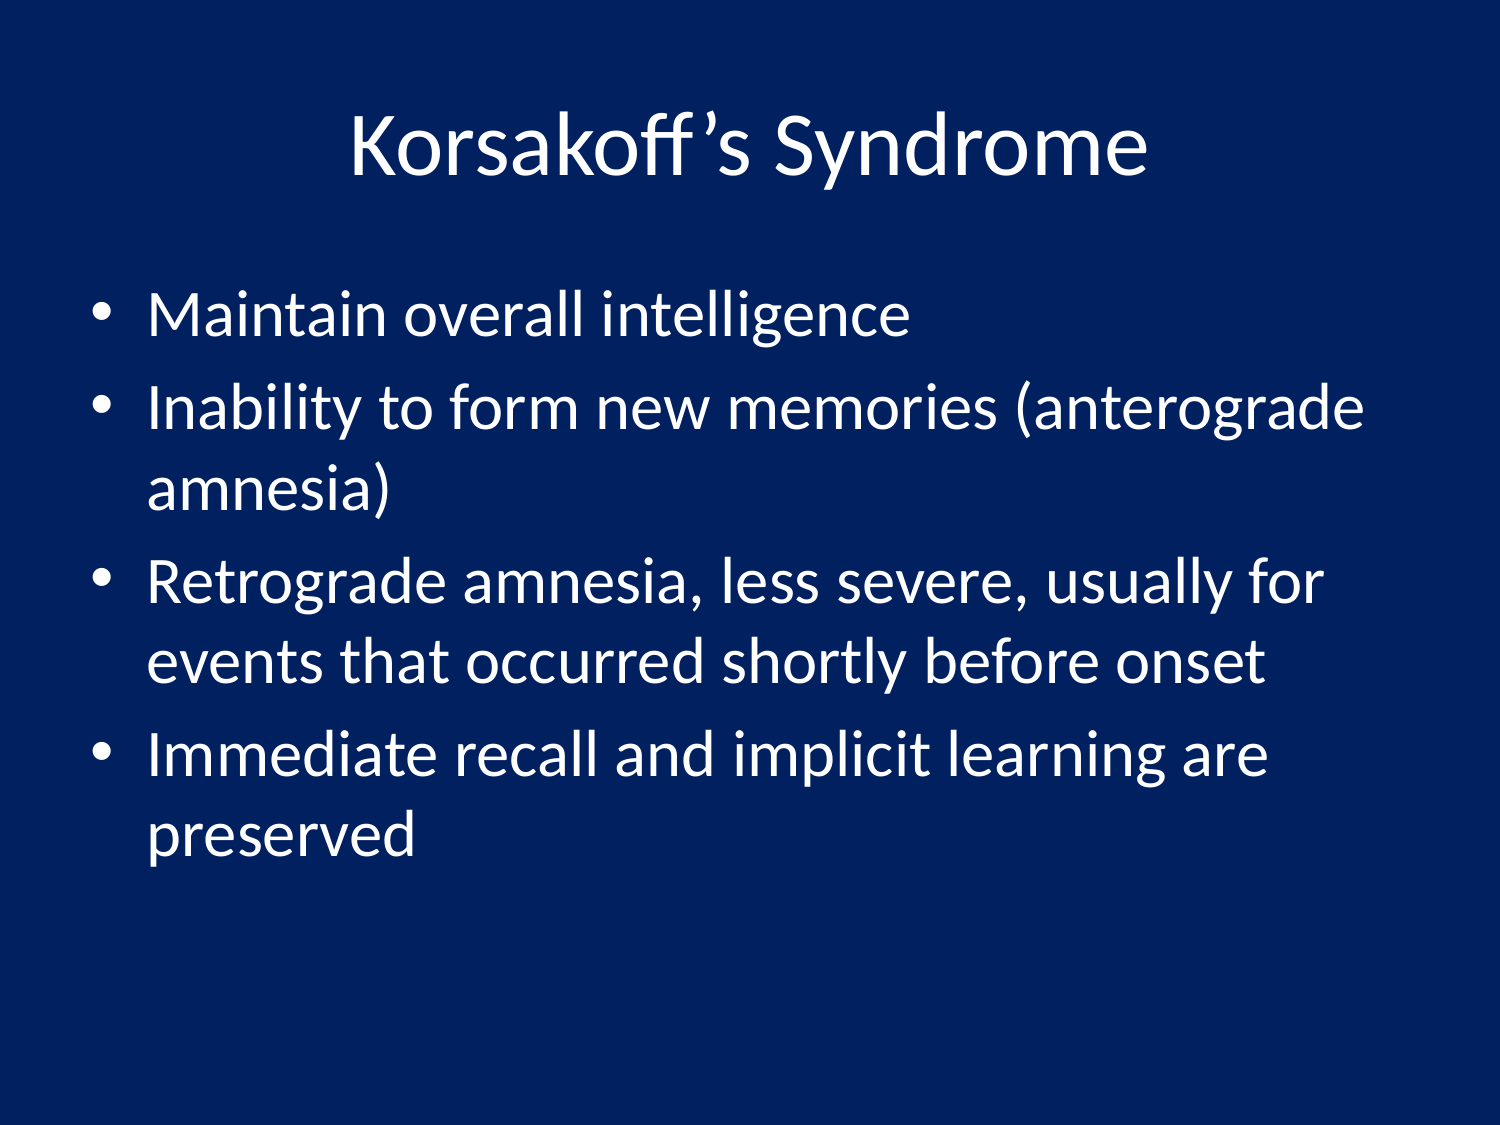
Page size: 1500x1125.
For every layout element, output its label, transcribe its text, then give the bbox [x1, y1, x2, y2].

title Korsakoff’s Syndrome [75, 45, 1425, 233]
list Maintain overall intelligence Inability to form new memories (anterograde amnesia) Retrograde amnesia, less severe, usually for events that occurred shortly before onset Immediate recall and implicit learning are preserved [75, 262, 1425, 1005]
